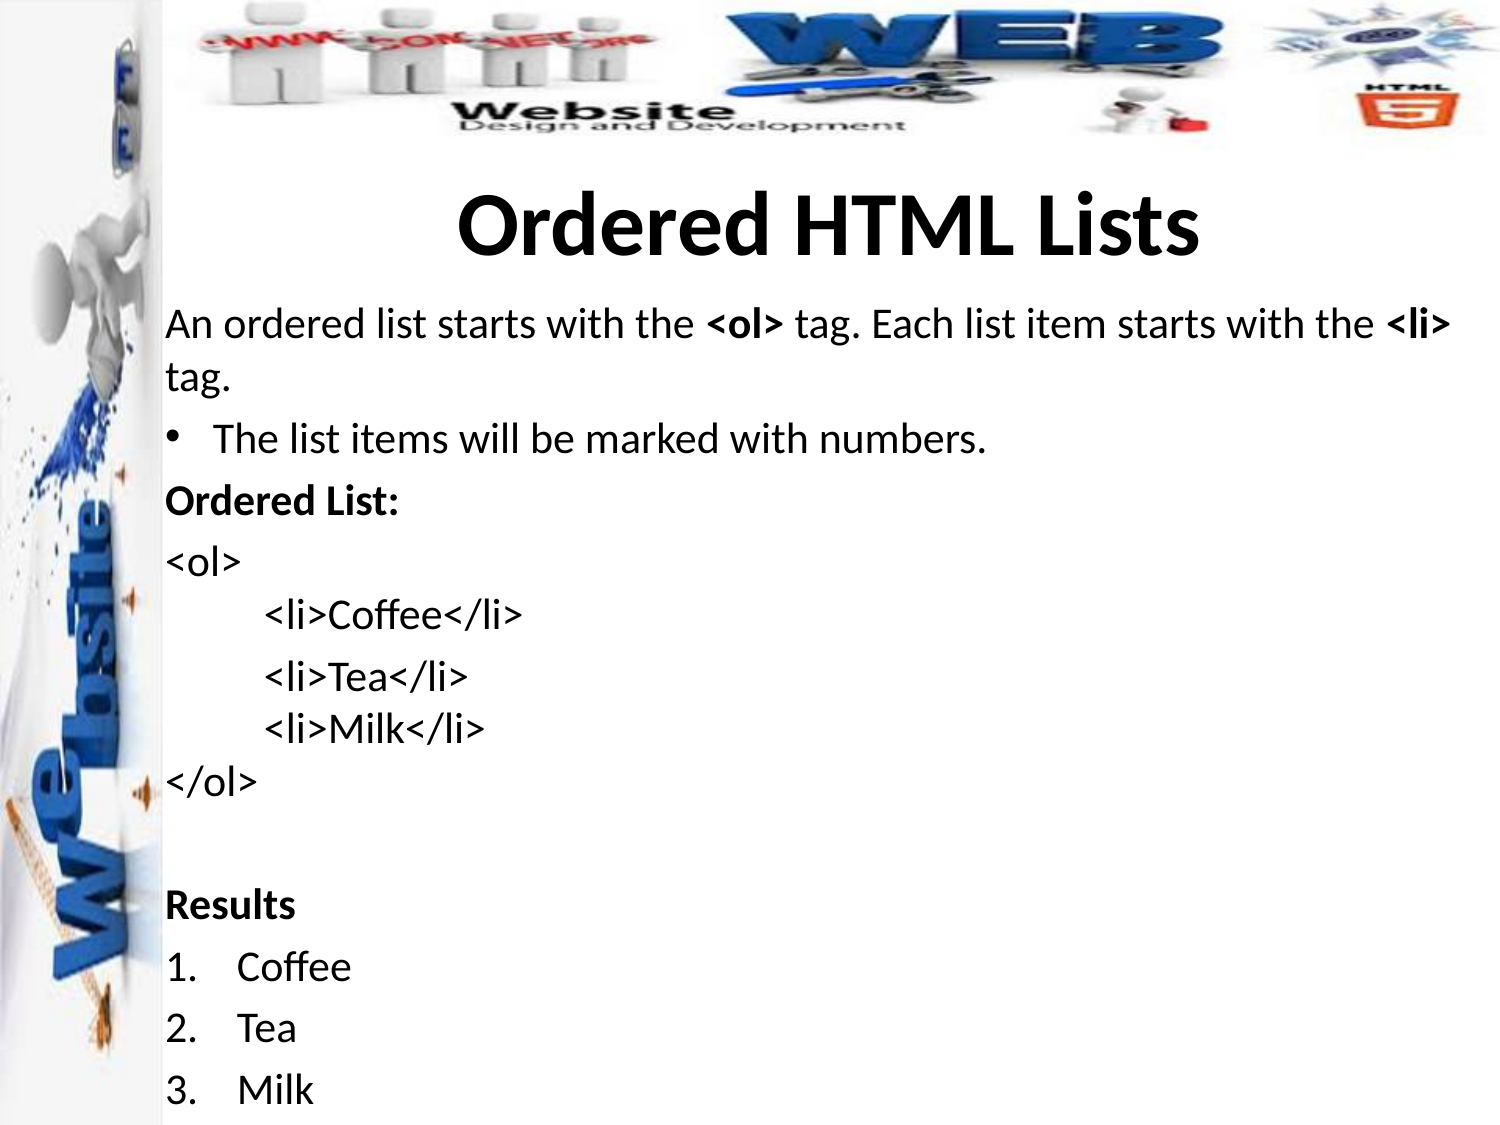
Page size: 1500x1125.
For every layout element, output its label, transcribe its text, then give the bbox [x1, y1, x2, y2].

title Ordered HTML Lists [154, 125, 1500, 287]
picture [0, 0, 1500, 1125]
list An ordered list starts with the <ol> tag. Each list item starts with the <li> tag. The list items will be marked with numbers. Ordered List: <ol> <li>Coffee</li> <li>Tea</li> <li>Milk</li> </ol> Results Coffee Tea Milk [150, 287, 1500, 1125]
